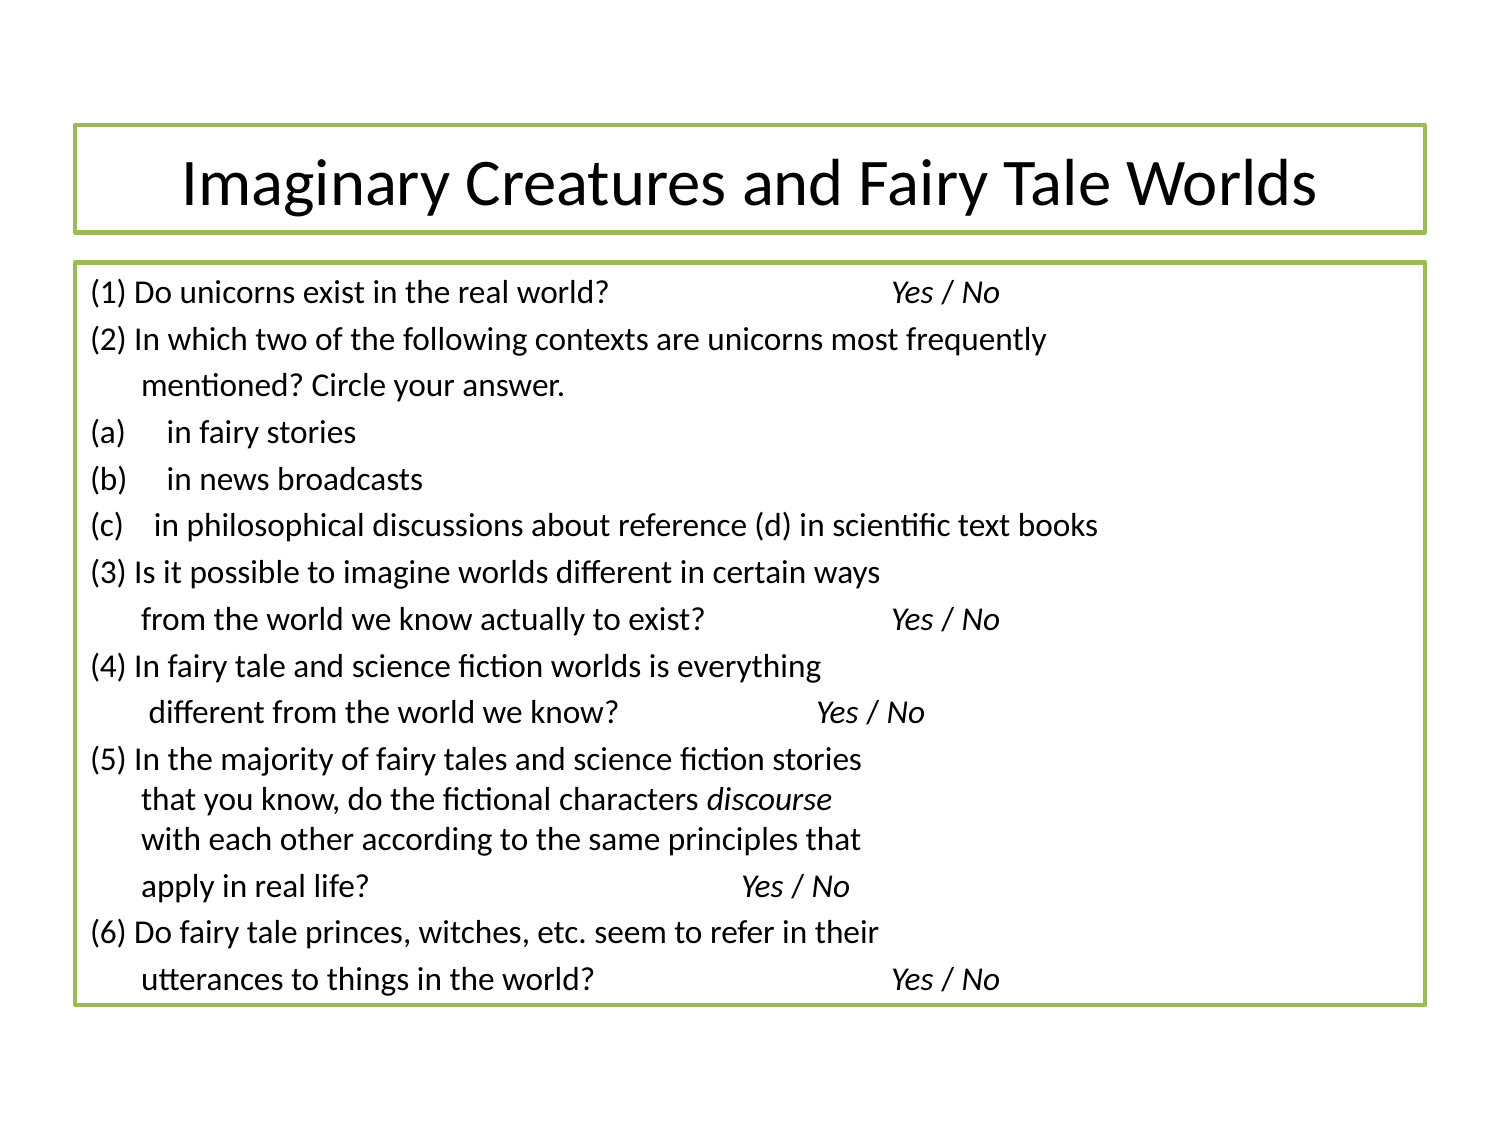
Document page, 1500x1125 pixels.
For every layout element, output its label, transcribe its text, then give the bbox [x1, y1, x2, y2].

title Imaginary Creatures and Fairy Tale Worlds [73, 123, 1427, 235]
list (1) Do unicorns exist in the real world? Yes / No (2) In which two of the following contexts are unicorns most frequently mentioned? Circle your answer. in fairy stories in news broadcasts (c) in philosophical discussions about reference (d) in scientific text books (3) Is it possible to imagine worlds different in certain ways from the world we know actually to exist? Yes / No (4) In fairy tale and science fiction worlds is everything different from the world we know? Yes / No (5) In the majority of fairy tales and science fiction stories that you know, do the fictional characters discourse with each other according to the same principles that apply in real life? Yes / No (6) Do fairy tale princes, witches, etc. seem to refer in their utterances to things in the world? Yes / No [73, 260, 1427, 1007]
